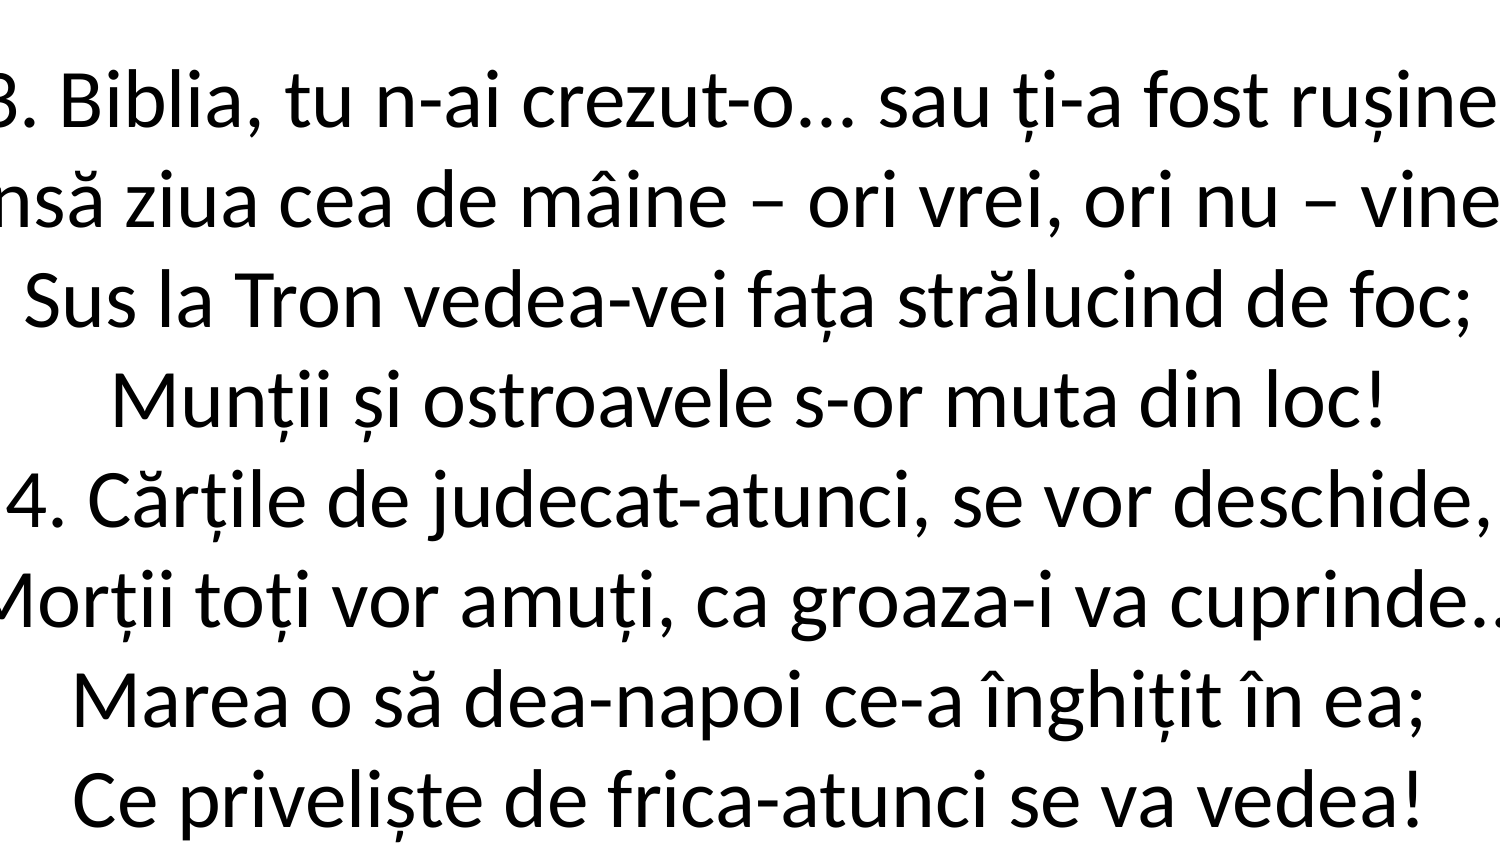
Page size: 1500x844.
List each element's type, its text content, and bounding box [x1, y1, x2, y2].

text_box 3. Biblia, tu n-ai crezut-o... sau ți-a fost rușine; Însă ziua cea de mâine – ori vrei, ori nu – vine! Sus la Tron vedea-vei fața strălucind de foc; Munții și ostroavele s-or muta din loc! 4. Cărțile de judecat-atunci, se vor deschide, Morții toți vor amuți, ca groaza-i va cuprinde... Marea o să dea-napoi ce-a înghițit în ea; Ce priveliște de frica-atunci se va vedea! [0, 0, 1500, 844]
